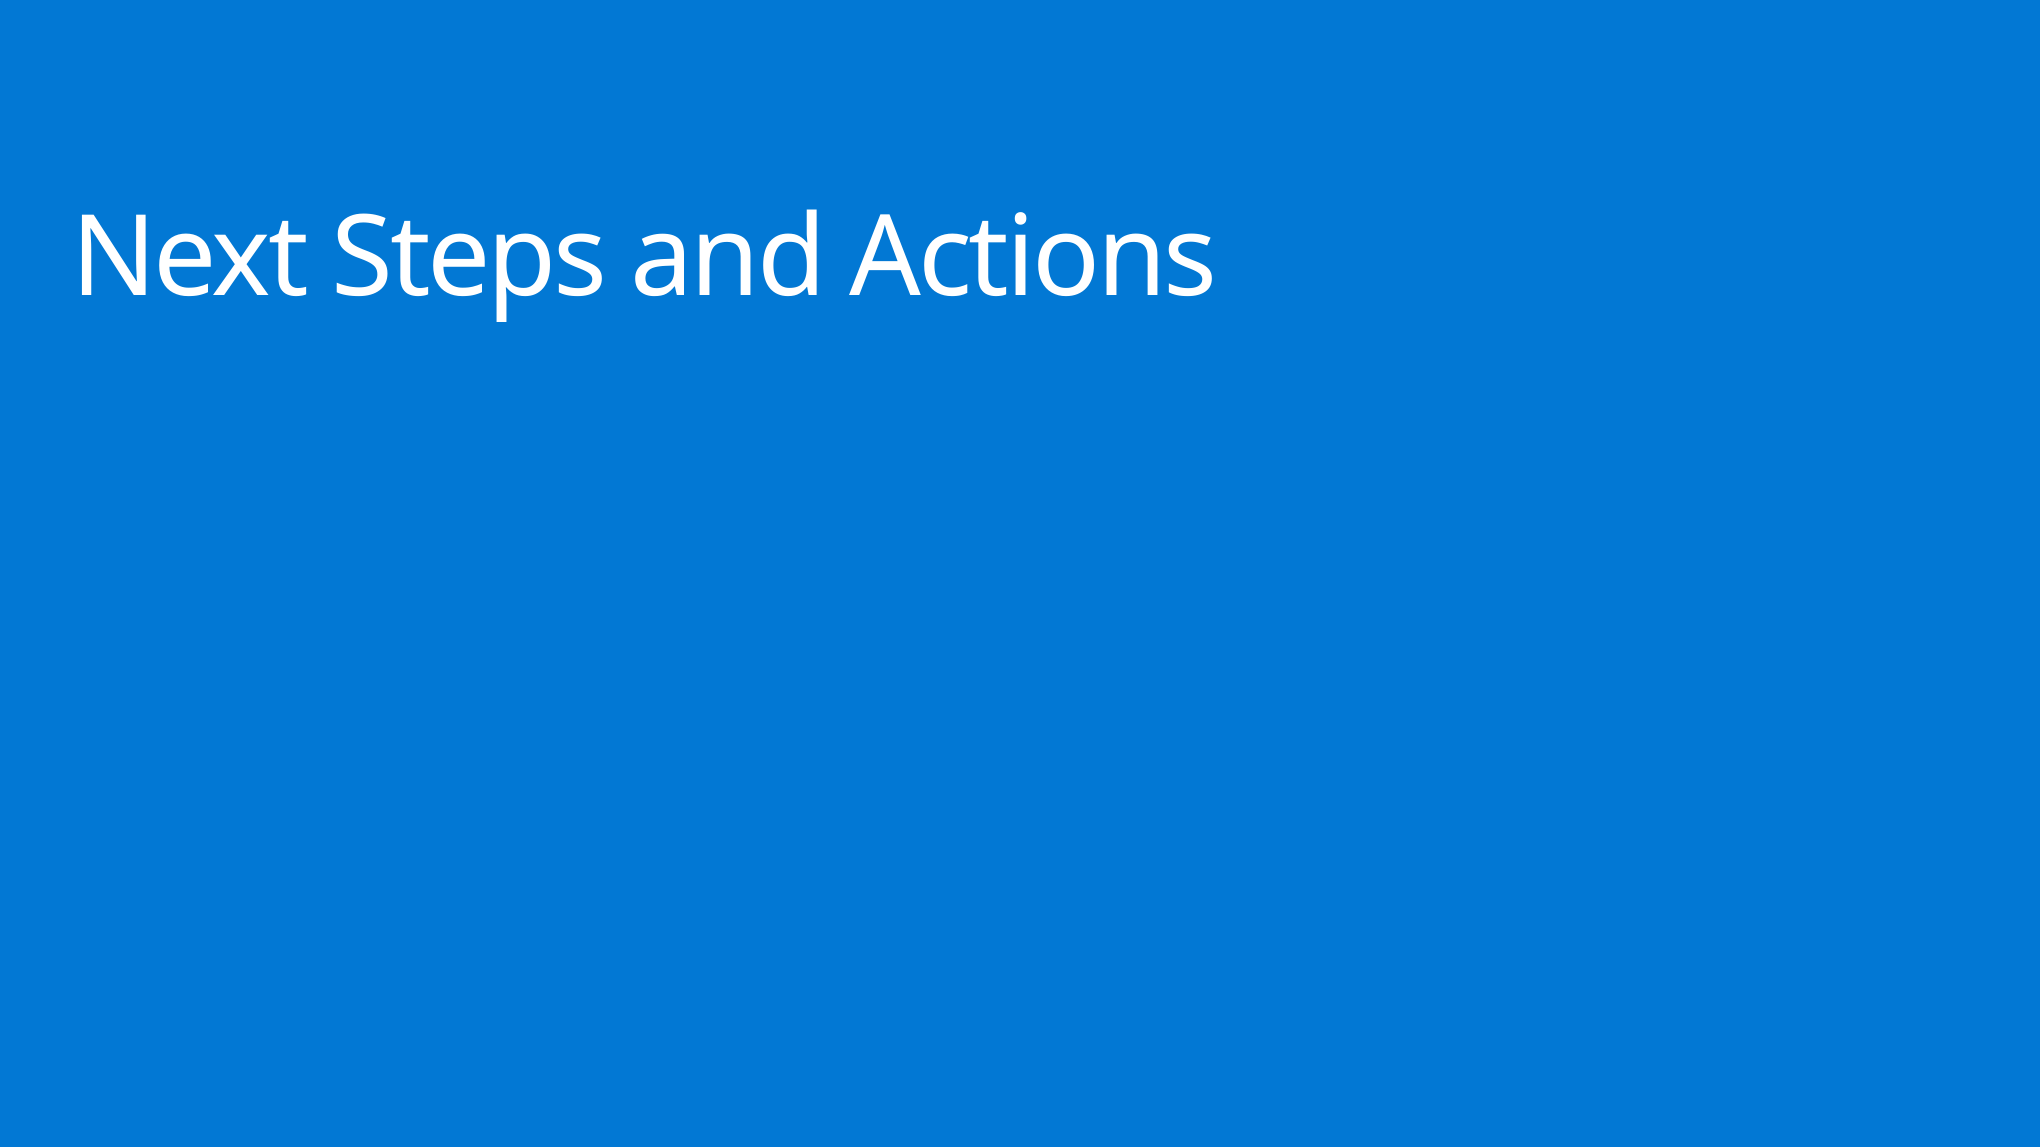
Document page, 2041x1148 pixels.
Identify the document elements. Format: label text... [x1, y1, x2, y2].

title Next Steps and Actions [71, 198, 1323, 790]
